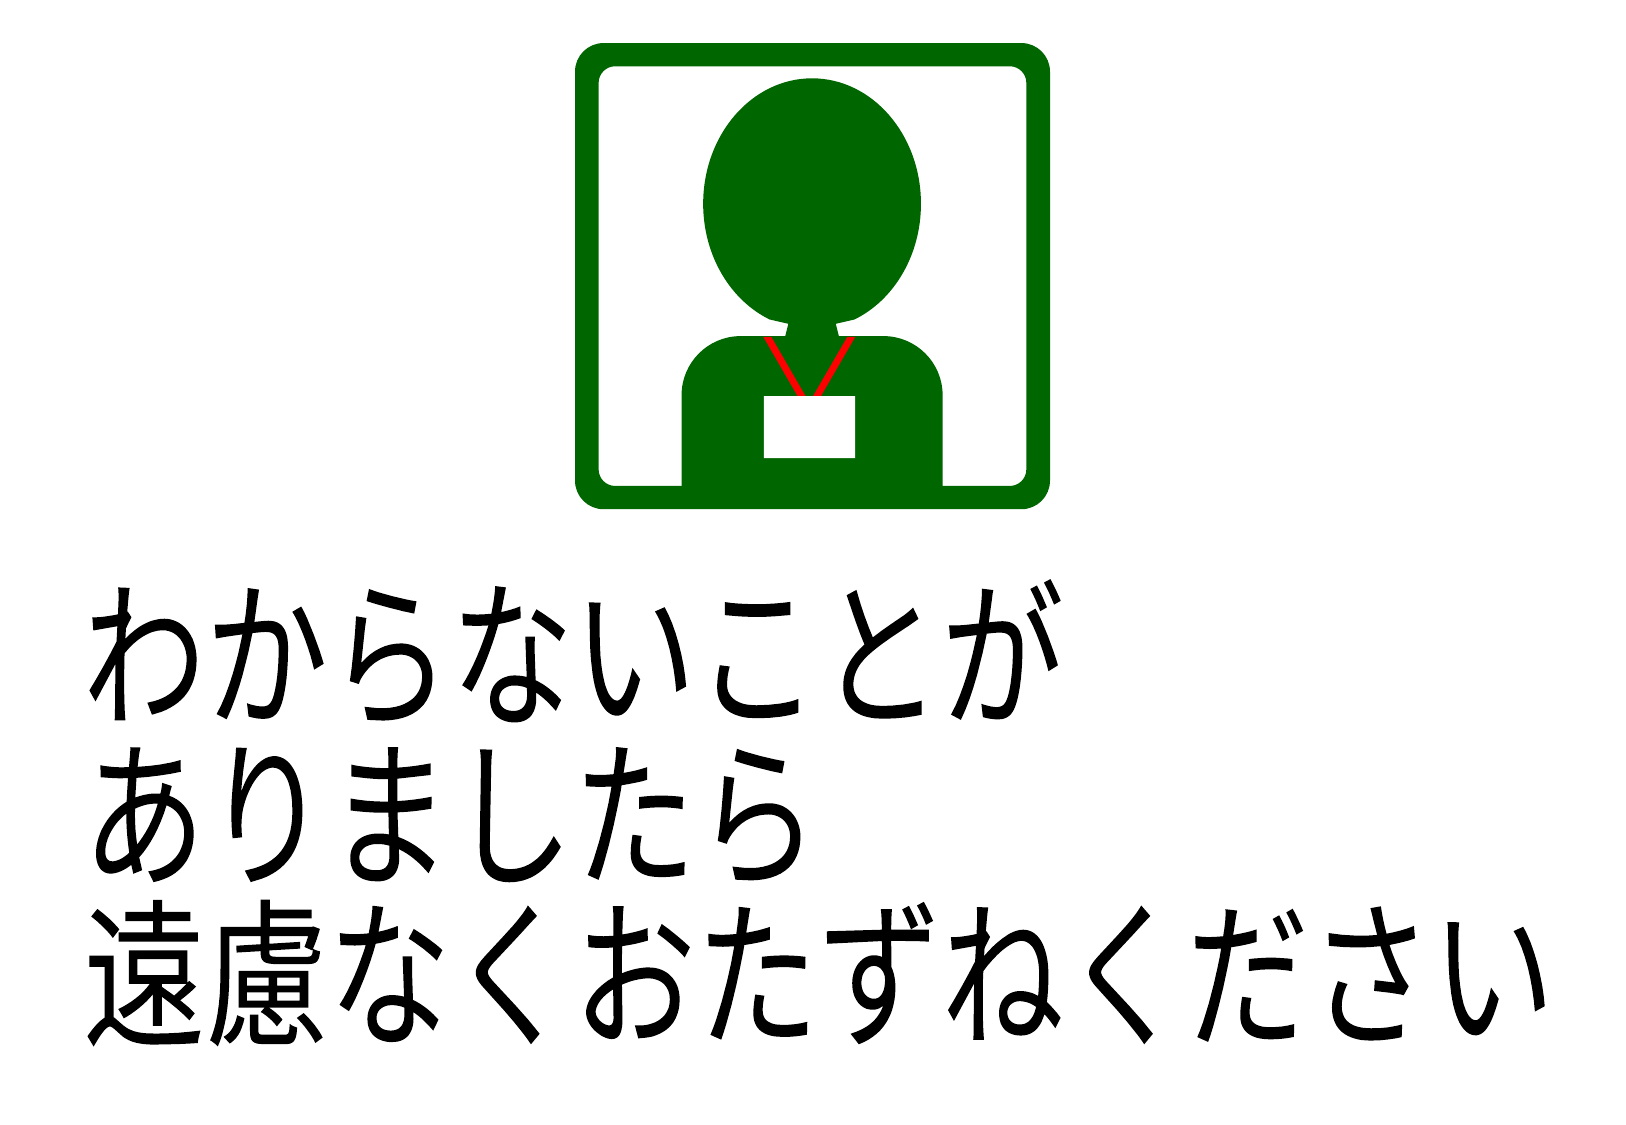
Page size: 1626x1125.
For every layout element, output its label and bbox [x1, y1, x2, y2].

text_box [574, 42, 1051, 510]
